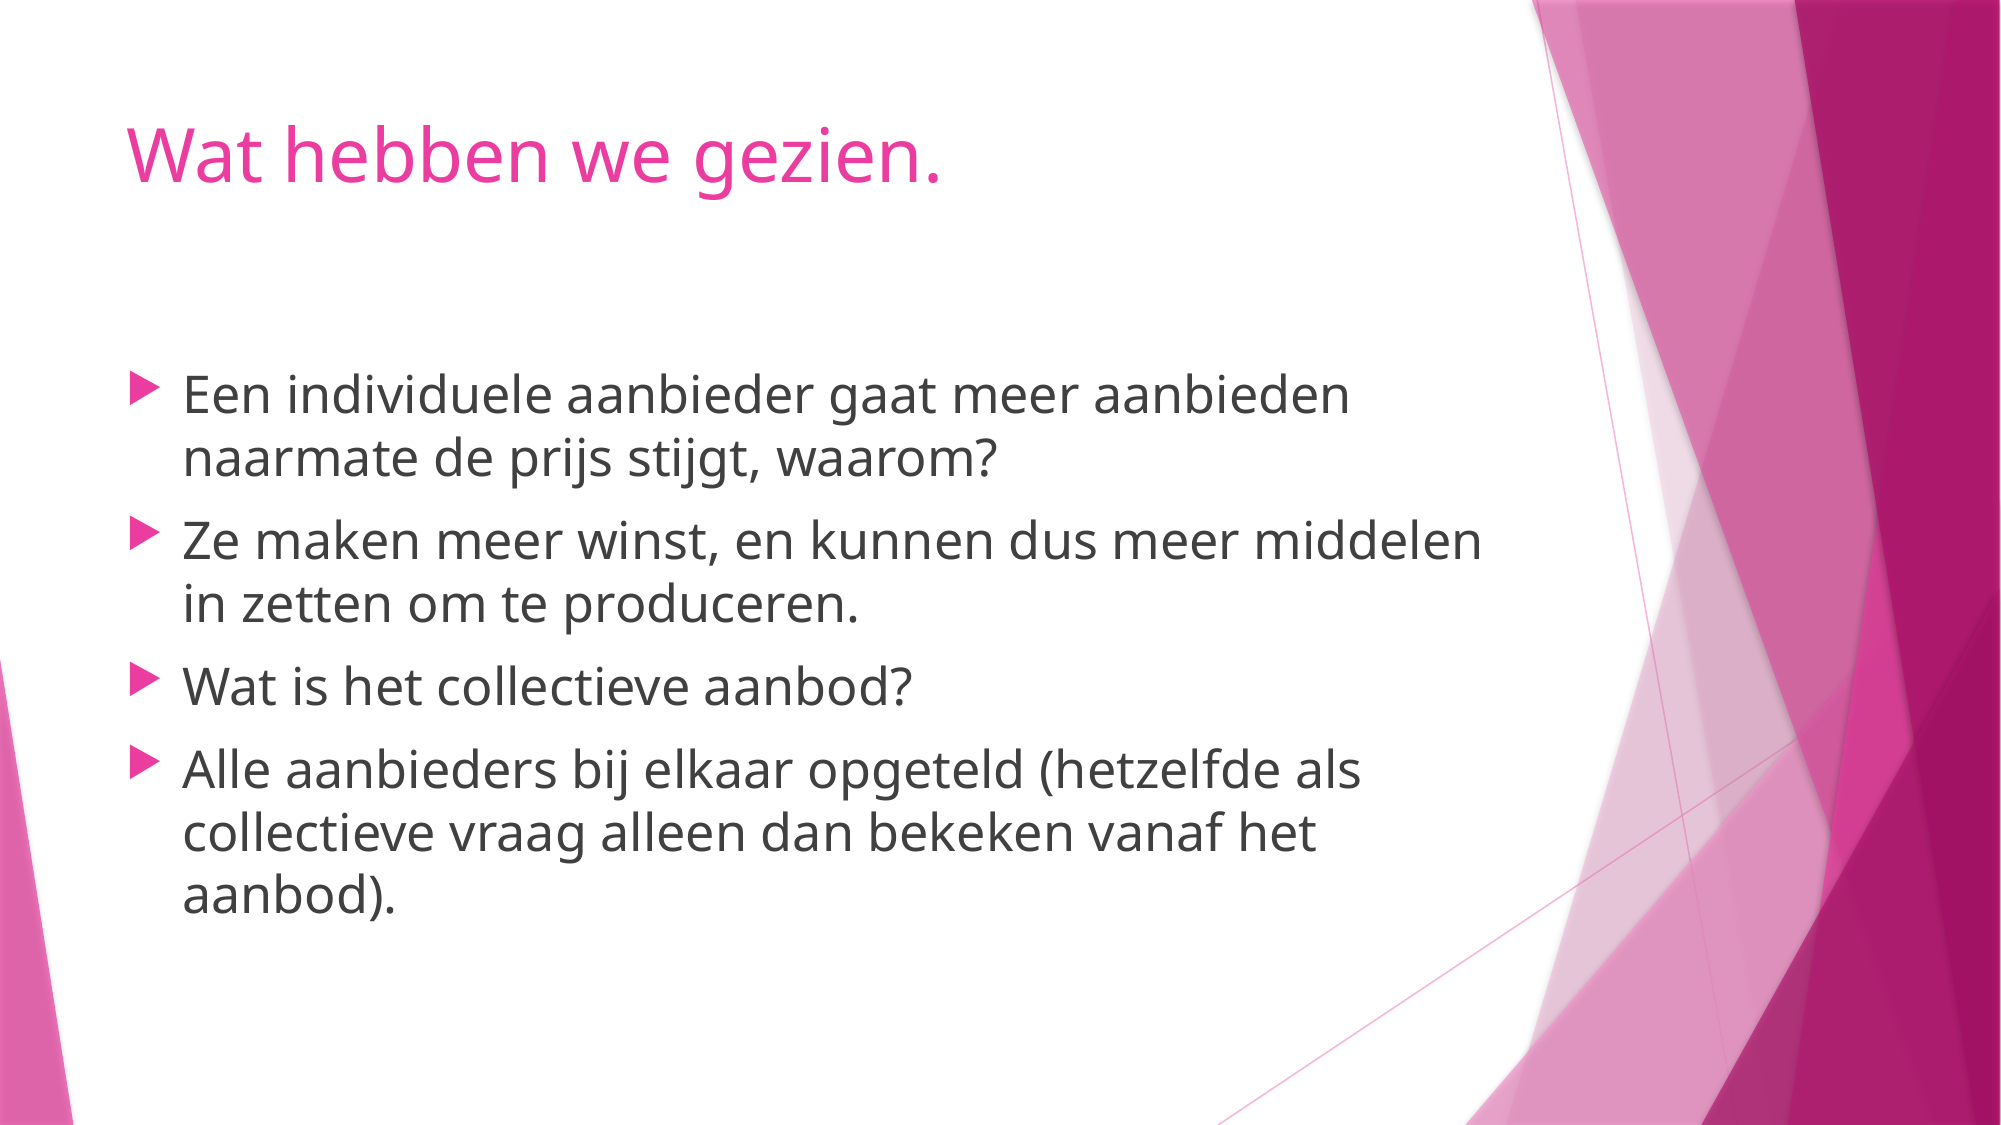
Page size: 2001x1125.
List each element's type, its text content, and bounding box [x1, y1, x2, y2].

list Een individuele aanbieder gaat meer aanbieden naarmate de prijs stijgt, waarom? Ze maken meer winst, en kunnen dus meer middelen in zetten om te produceren. Wat is het collectieve aanbod? Alle aanbieders bij elkaar opgeteld (hetzelfde als collectieve vraag alleen dan bekeken vanaf het aanbod). [111, 354, 1522, 992]
title Wat hebben we gezien. [111, 99, 1522, 317]
